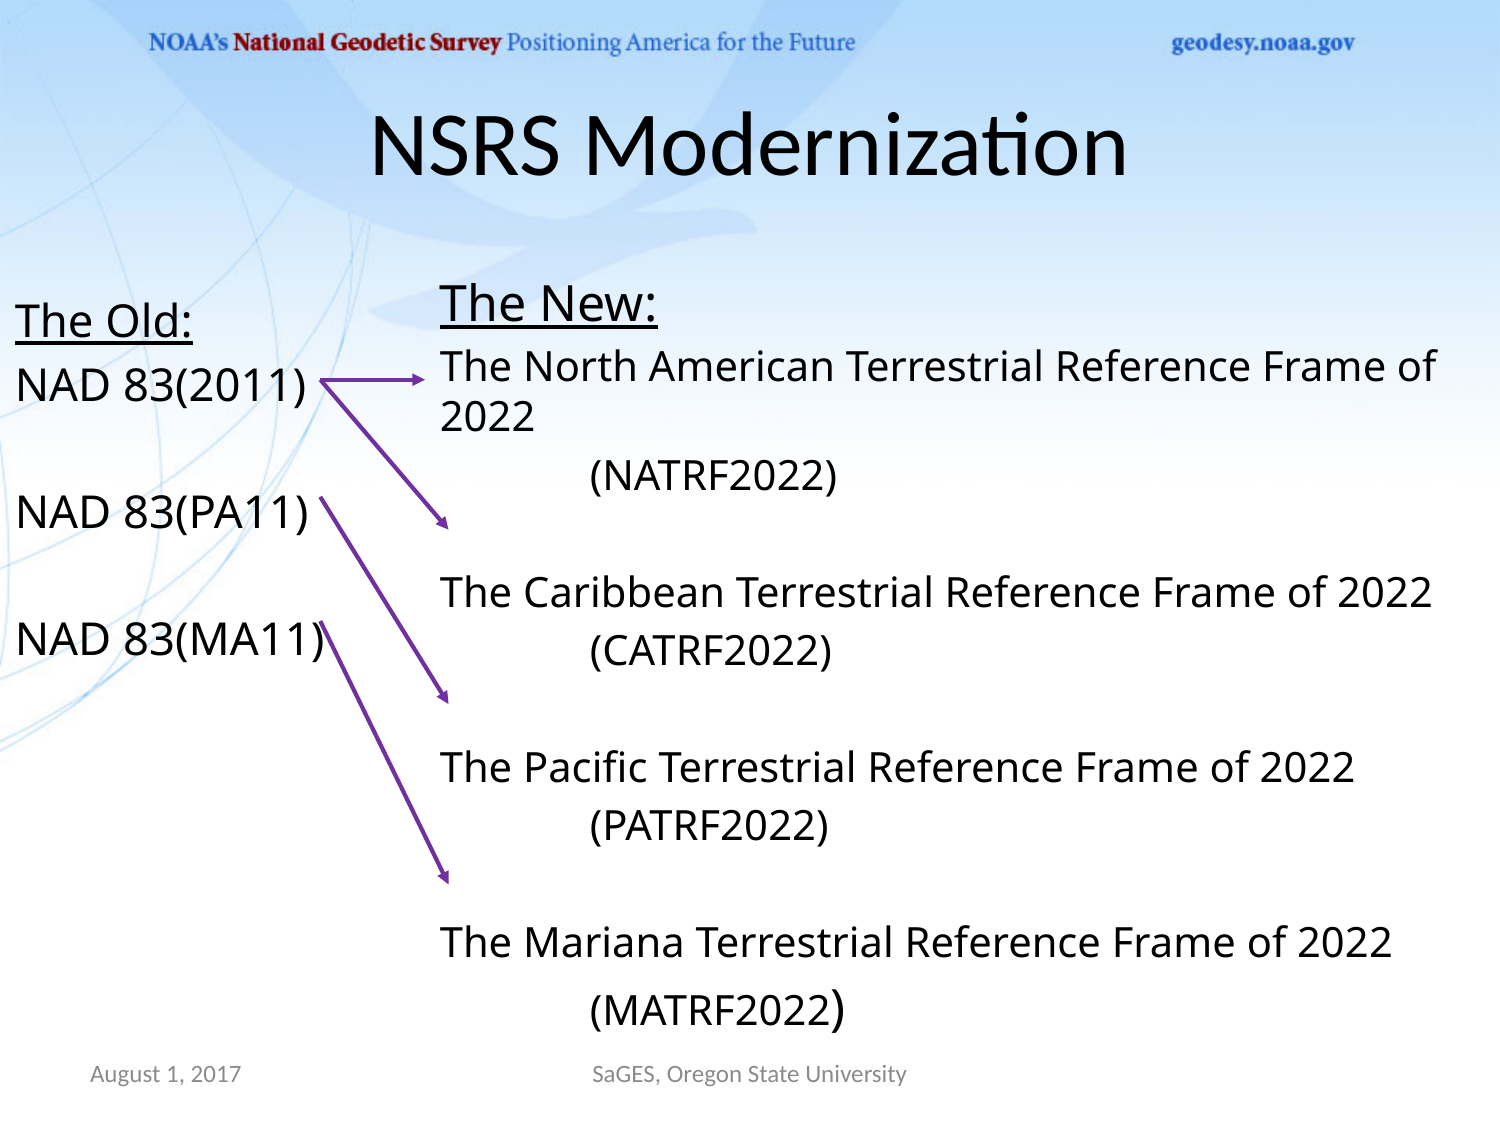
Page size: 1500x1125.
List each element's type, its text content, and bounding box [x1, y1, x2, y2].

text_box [320, 620, 449, 885]
picture [0, 0, 1500, 1125]
footer SaGES, Oregon State University [512, 1042, 988, 1103]
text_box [320, 379, 449, 496]
title NSRS Modernization [75, 45, 1425, 233]
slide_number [75, 1042, 425, 1103]
text_box The New: The North American Terrestrial Reference Frame of 2022 (NATRF2022) The Caribbean Terrestrial Reference Frame of 2022 (CATRF2022) The Pacific Terrestrial Reference Frame of 2022 (PATRF2022) The Mariana Terrestrial Reference Frame of 2022 (MATRF2022) [424, 264, 1463, 1052]
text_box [320, 496, 449, 620]
text_box The Old: NAD 83(2011) NAD 83(PA11) NAD 83(MA11) [0, 284, 424, 673]
